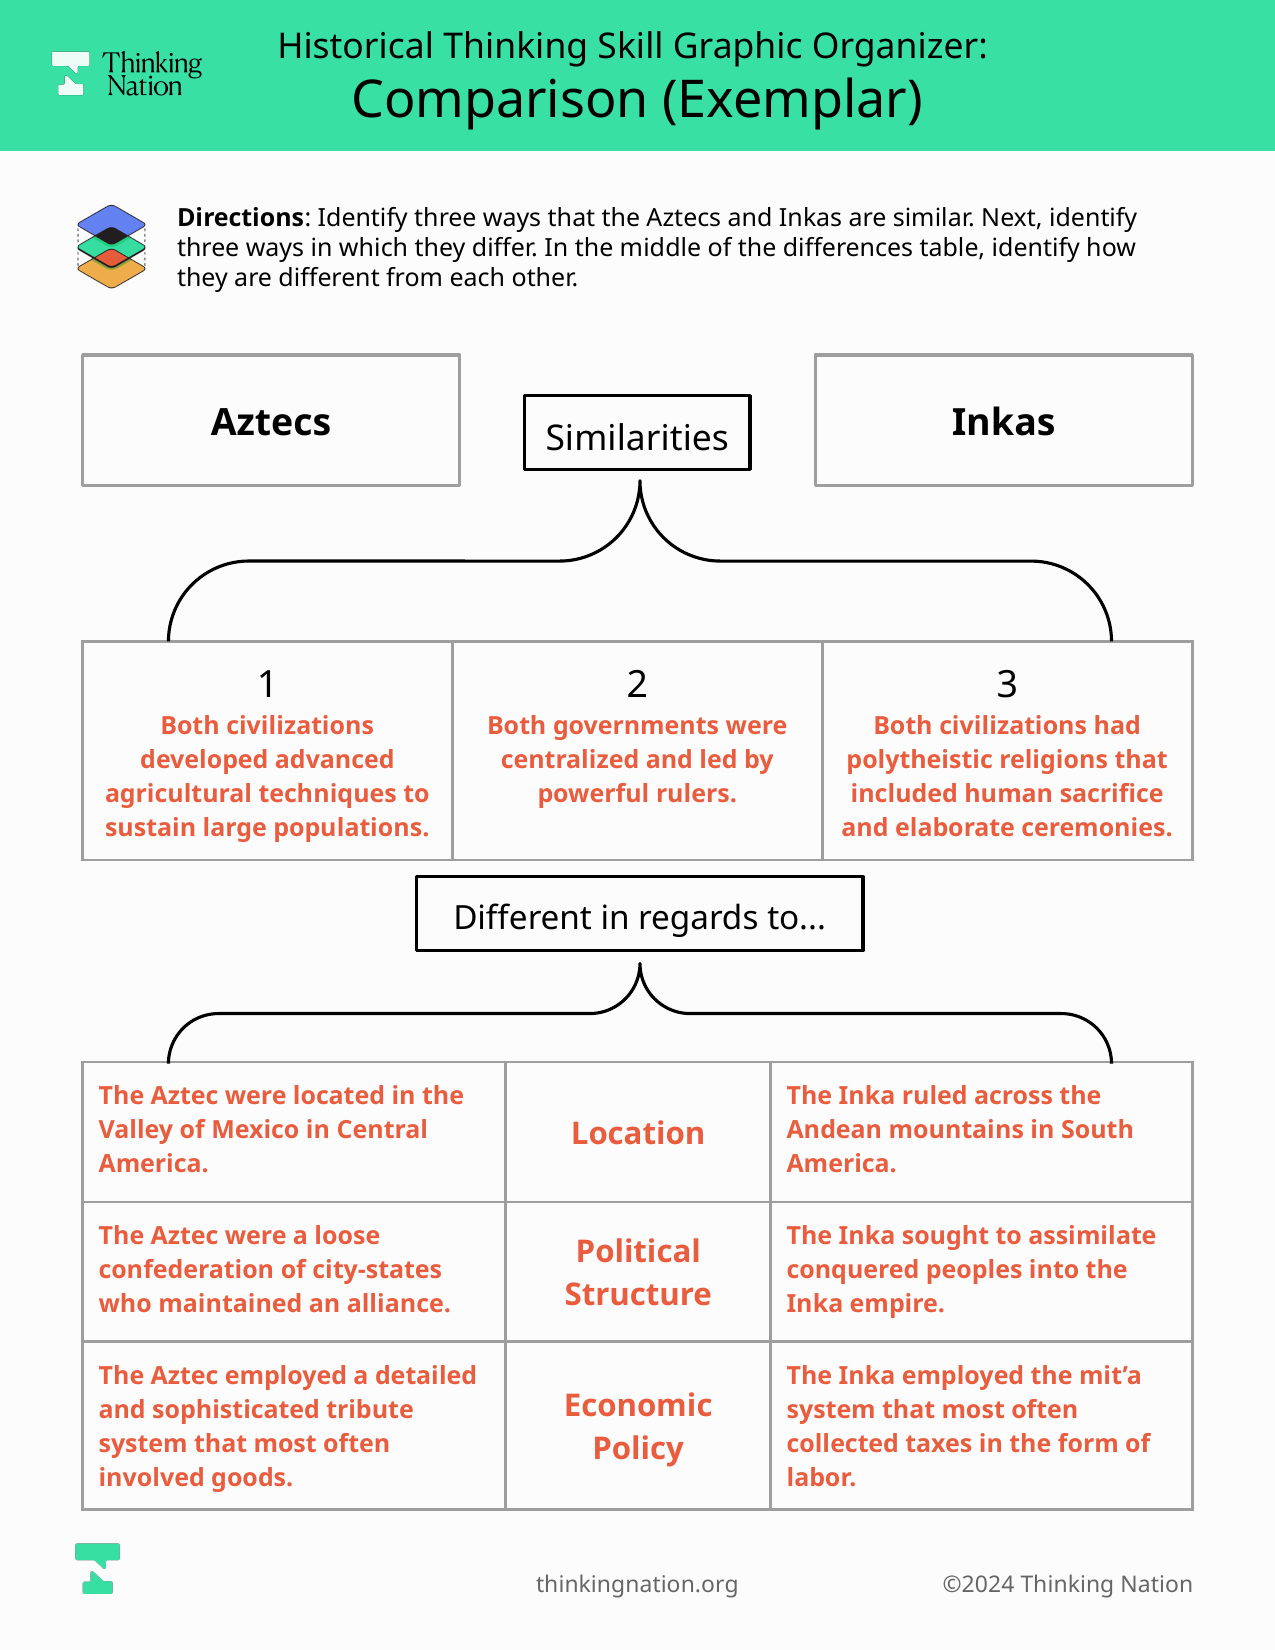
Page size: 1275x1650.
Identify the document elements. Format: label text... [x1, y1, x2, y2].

text_box [168, 480, 1112, 642]
table_cell The Inka employed the mit’a system that most often collected taxes in the form of labor. [772, 1343, 1191, 1508]
table_header The Inka ruled across the Andean mountains in South America. [772, 1063, 1191, 1201]
text_box Similarities [524, 395, 751, 470]
table_cell Political Structure [507, 1203, 769, 1340]
table_cell The Inka sought to assimilate conquered peoples into the Inka empire. [772, 1203, 1191, 1340]
table_header 3 Both civilizations had polytheistic religions that included human sacrifice and elaborate ceremonies. [824, 643, 1191, 859]
text_box [168, 963, 1112, 1064]
text_box Directions: Identify three ways that the Aztecs and Inkas are similar. Next, identify three ways in which they differ. In the middle of the differences table, identify how they are different from each other. [169, 191, 1158, 302]
table_cell Economic Policy [507, 1343, 769, 1508]
picture [62, 1533, 133, 1604]
text_box Historical Thinking Skill Graphic Organizer: Comparison (Exemplar) [0, 0, 1275, 151]
table_cell The Aztec were a loose confederation of city-states who maintained an alliance. [84, 1203, 504, 1340]
text_box ©2024 Thinking Nation [907, 1553, 1210, 1605]
picture [35, 37, 207, 109]
table_cell The Aztec employed a detailed and sophisticated tribute system that most often involved goods. [84, 1343, 504, 1508]
table_header 1 Both civilizations developed advanced agricultural techniques to sustain large populations. [84, 643, 451, 859]
table_header The Aztec were located in the Valley of Mexico in Central America. [84, 1063, 504, 1201]
text_box Aztecs [82, 354, 460, 486]
text_box Inkas [815, 354, 1193, 486]
table_header 2 Both governments were centralized and led by powerful rulers. [454, 643, 821, 859]
text_box thinkingnation.org [486, 1553, 789, 1605]
text_box Different in regards to... [416, 876, 864, 951]
picture [56, 190, 168, 303]
table_header Location [507, 1064, 769, 1201]
